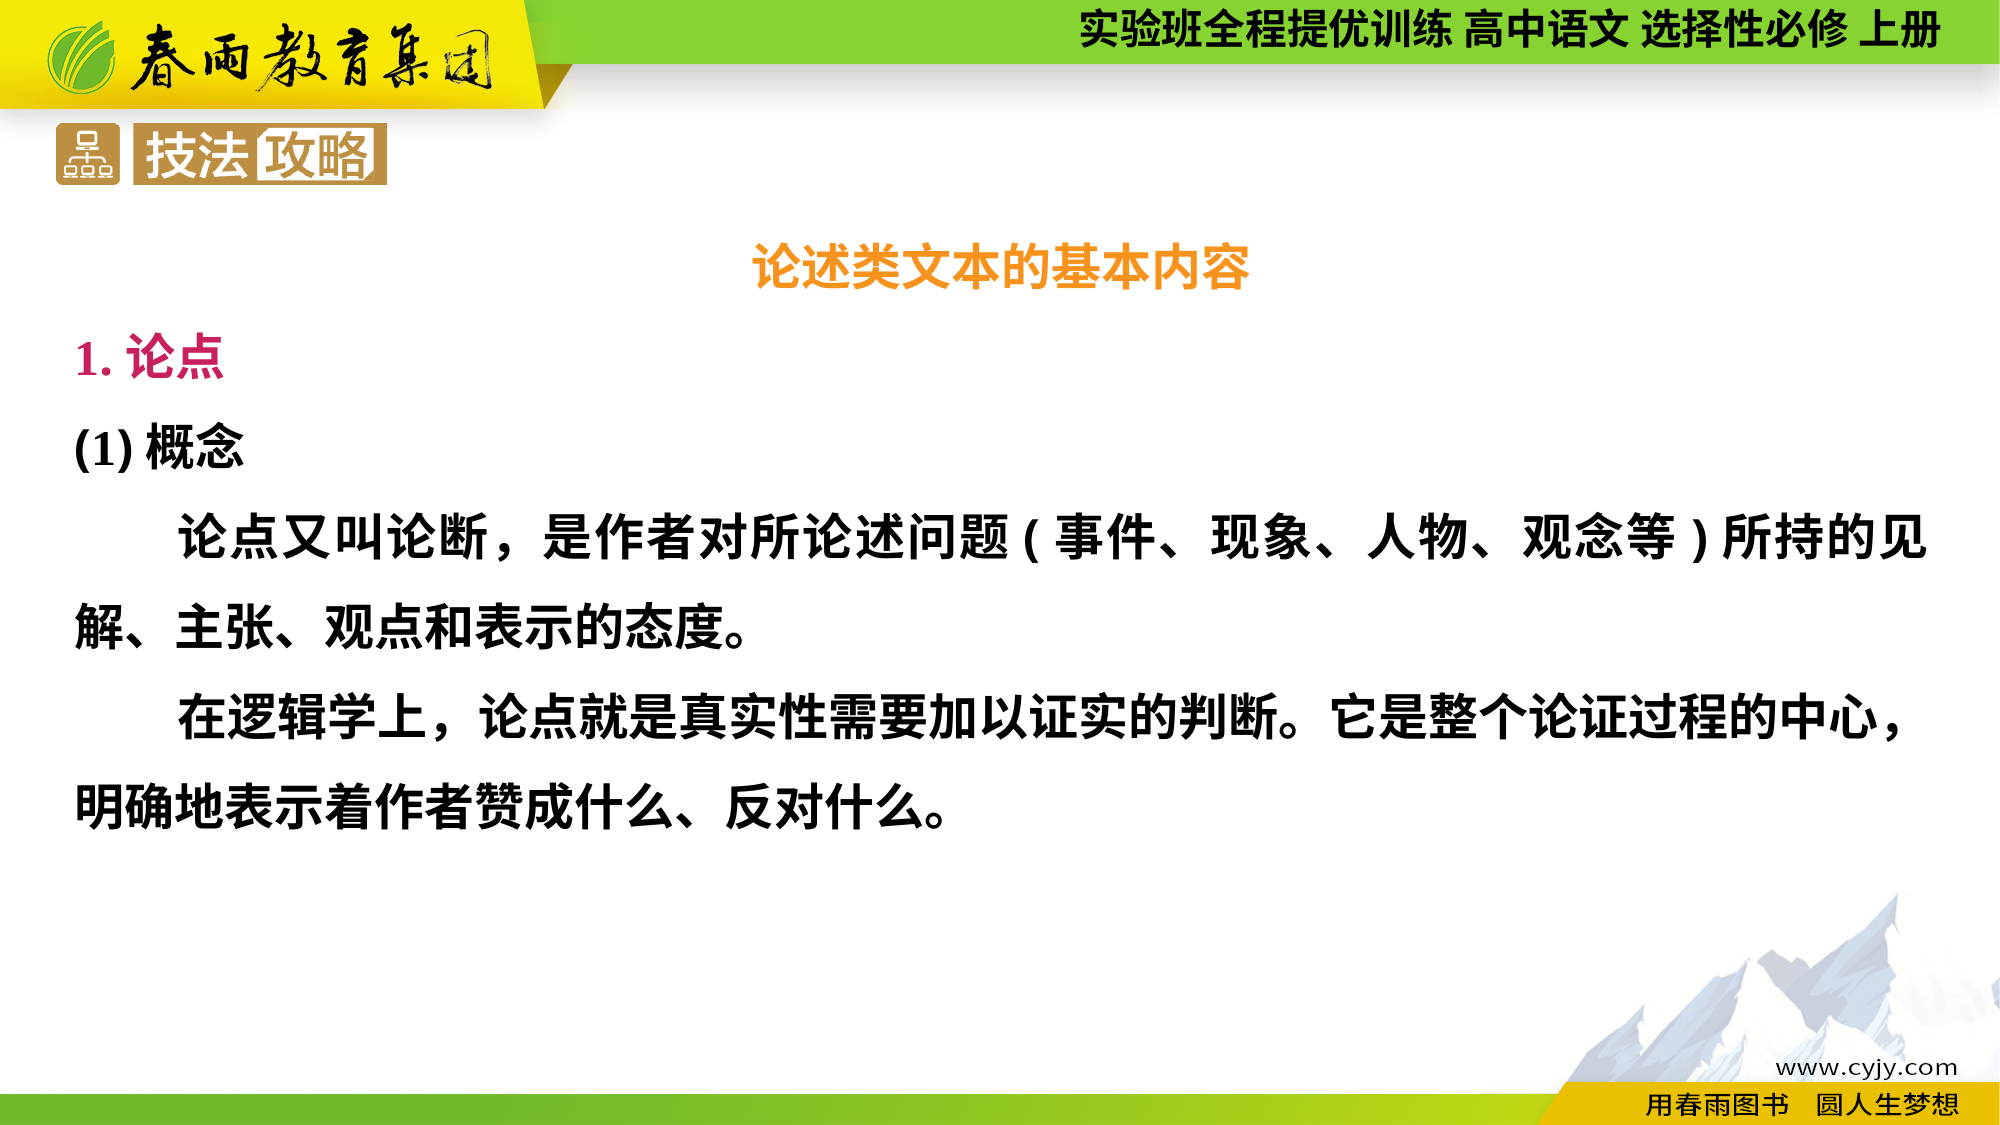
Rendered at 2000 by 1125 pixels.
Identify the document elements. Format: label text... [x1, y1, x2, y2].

list 论述类文本的基本内容 1.论点 (1)概念 论点又叫论断，是作者对所论述问题(事件、现象、人物、观念等)所持的见解、主张、观点和表示的态度。 在逻辑学上，论点就是真实性需要加以证实的判断。它是整个论证过程的中心，明确地表示着作者赞成什么、反对什么。 [59, 198, 1944, 850]
picture [0, 0, 2000, 1125]
